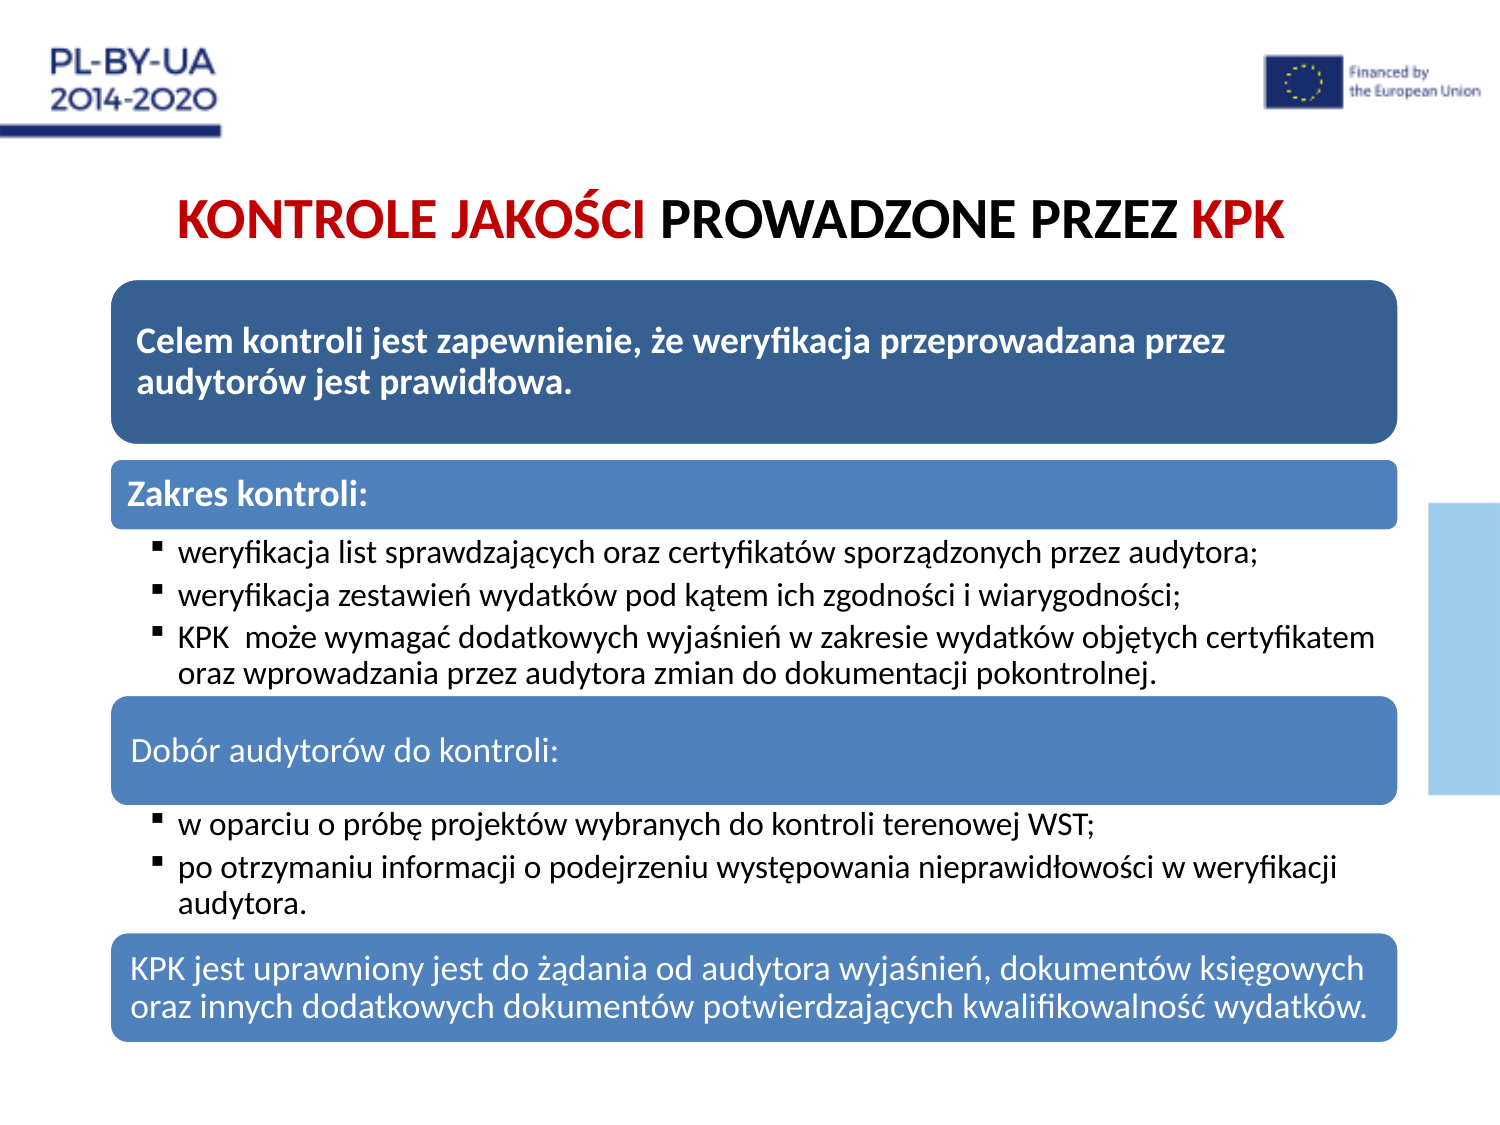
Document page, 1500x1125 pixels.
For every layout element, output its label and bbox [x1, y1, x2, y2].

picture [0, 0, 1500, 1125]
text_box [108, 273, 1400, 1058]
